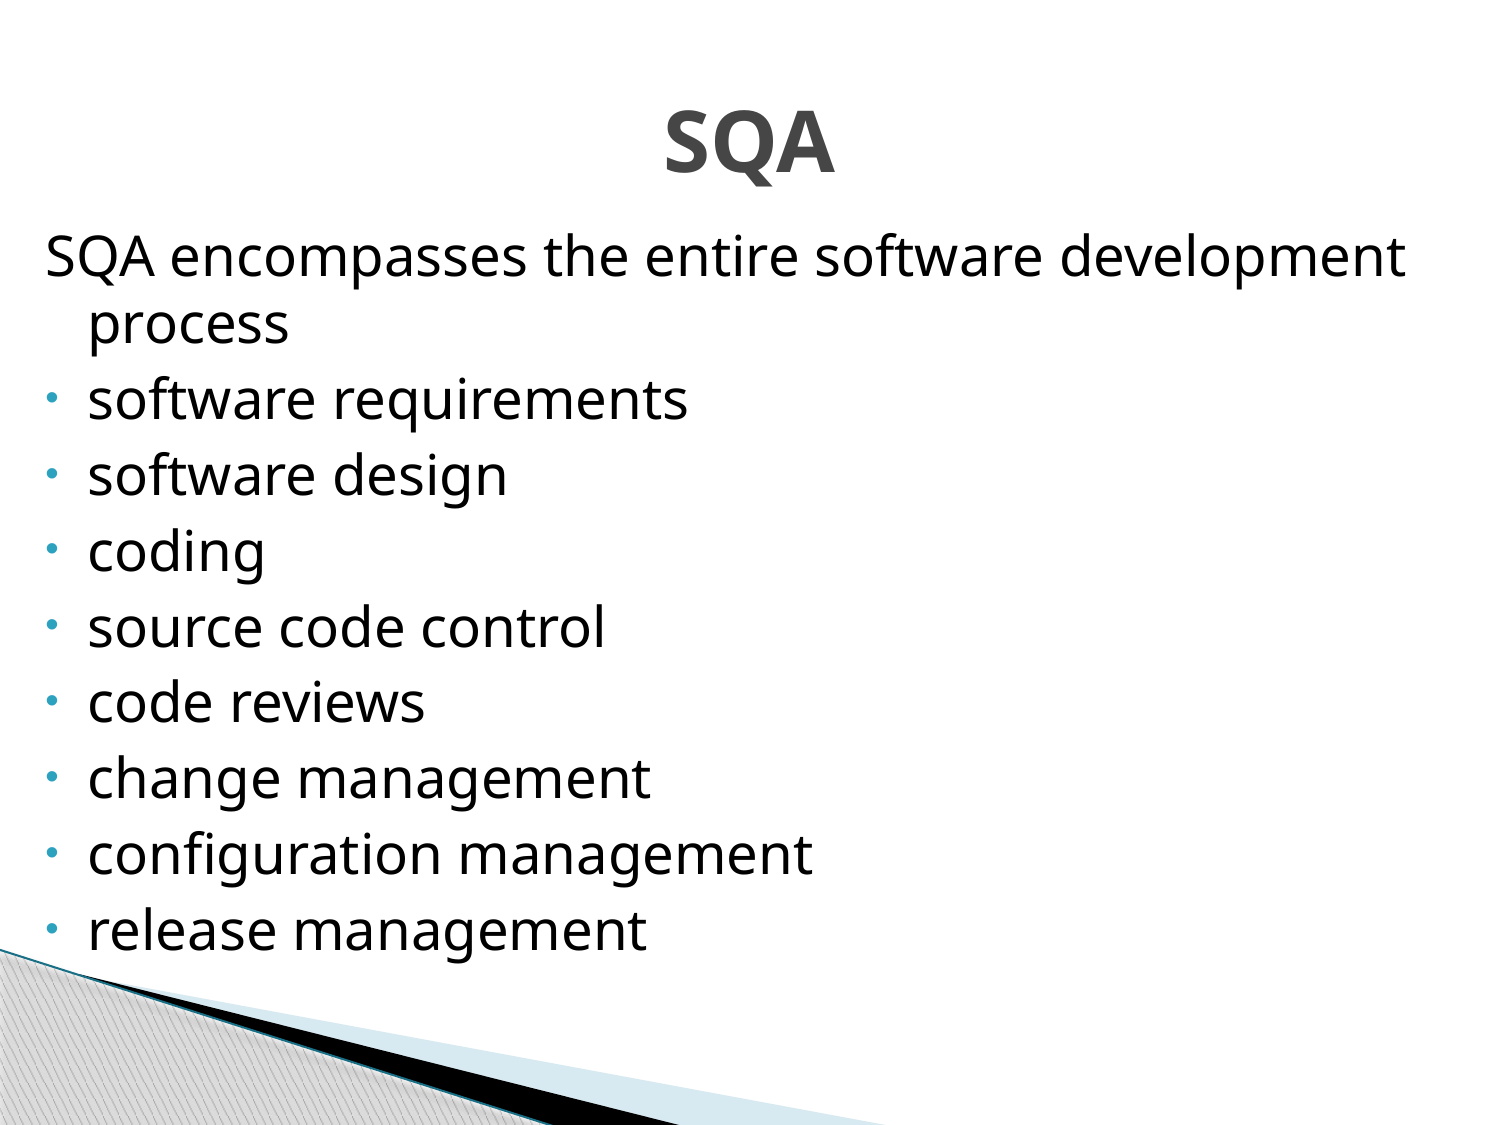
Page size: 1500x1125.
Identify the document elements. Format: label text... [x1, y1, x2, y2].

title SQA [75, 45, 1425, 233]
list SQA encompasses the entire software development process software requirements software design coding source code control code reviews change management configuration management release management [12, 212, 1476, 956]
